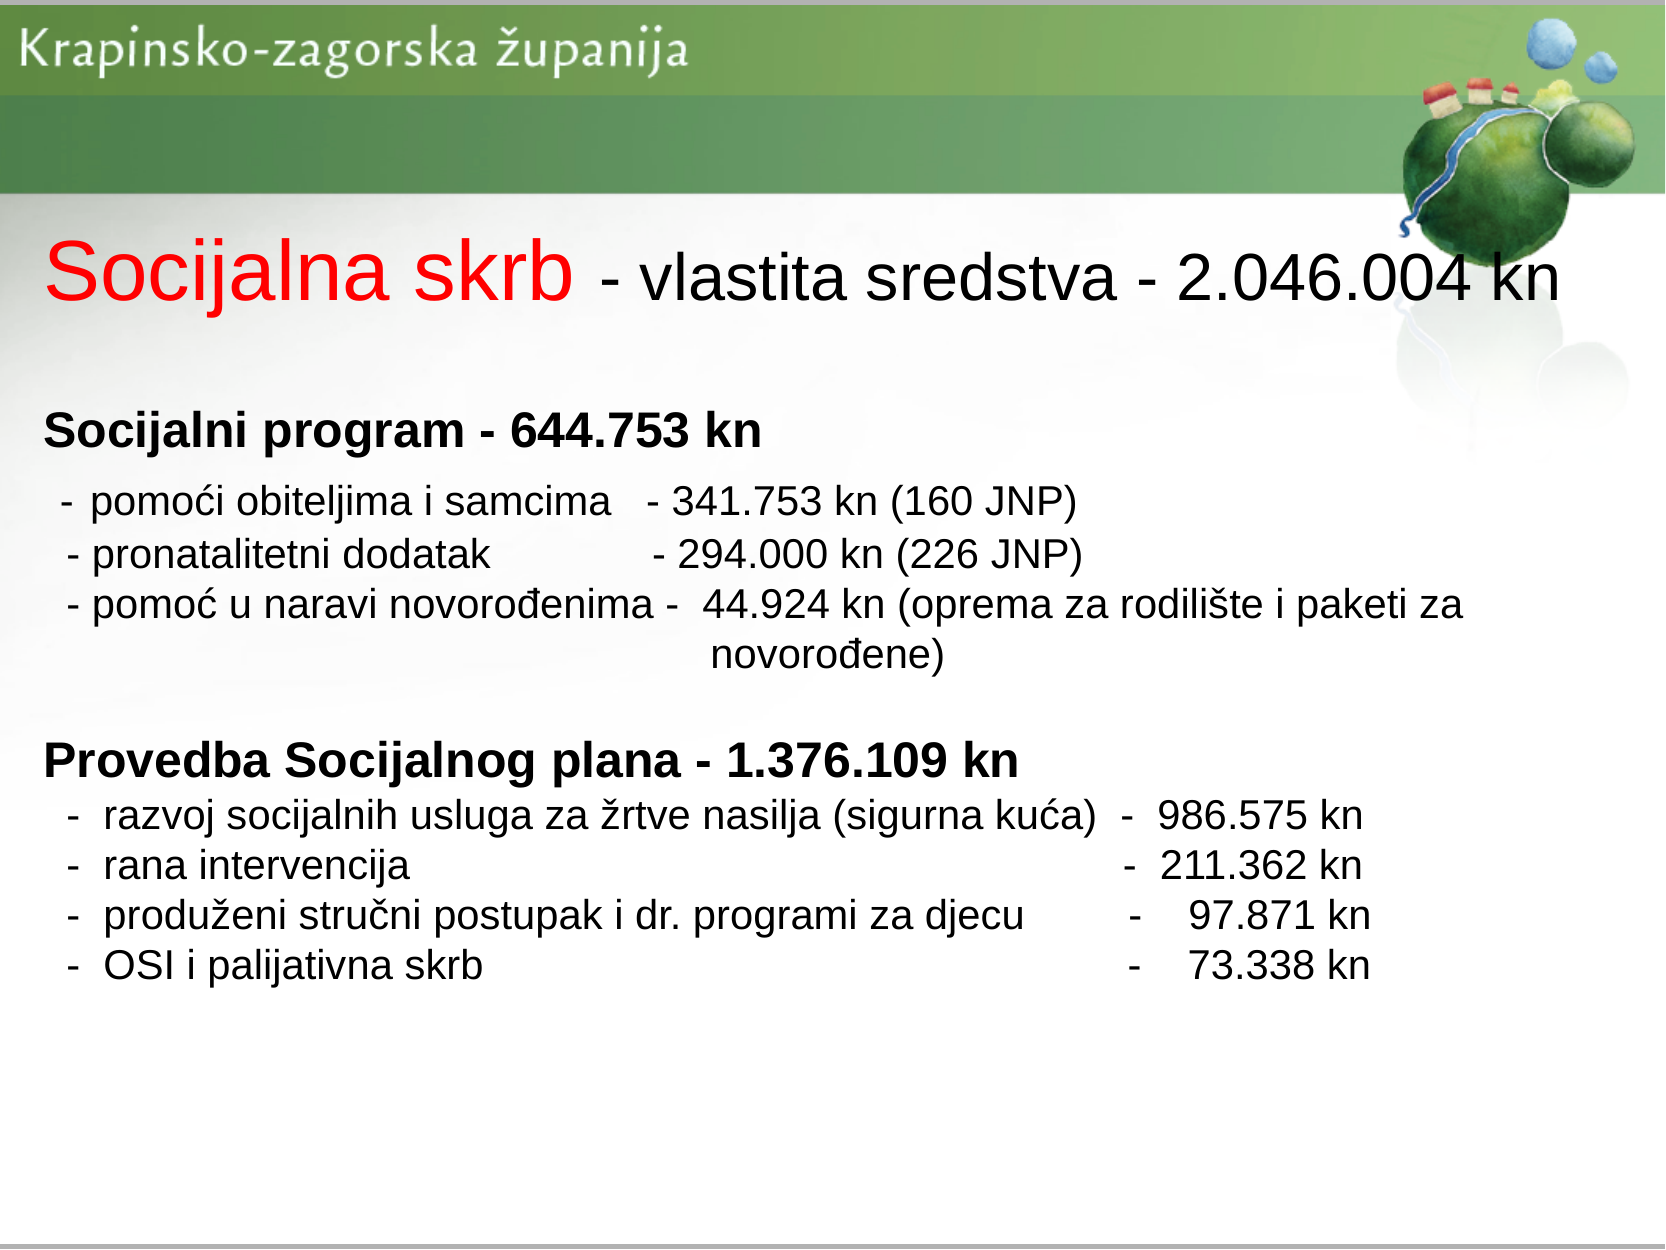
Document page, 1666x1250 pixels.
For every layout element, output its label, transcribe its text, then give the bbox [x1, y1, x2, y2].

title Socijalna skrb - vlastita sredstva - 2.046.004 kn Socijalni program - 644.753 kn - pomoći obiteljima i samcima - 341.753 kn (160 JNP) - pronatalitetni dodatak - 294.000 kn (226 JNP) - pomoć u naravi novorođenima - 44.924 kn (oprema za rodilište i paketi za novorođene) Provedba Socijalnog plana - 1.376.109 kn - razvoj socijalnih usluga za žrtve nasilja (sigurna kuća) - 986.575 kn - rana intervencija - 211.362 kn - produženi stručni postupak i dr. programi za djecu - 97.871 kn - OSI i palijativna skrb - 73.338 kn [28, 207, 1666, 469]
picture [0, 5, 1666, 1244]
